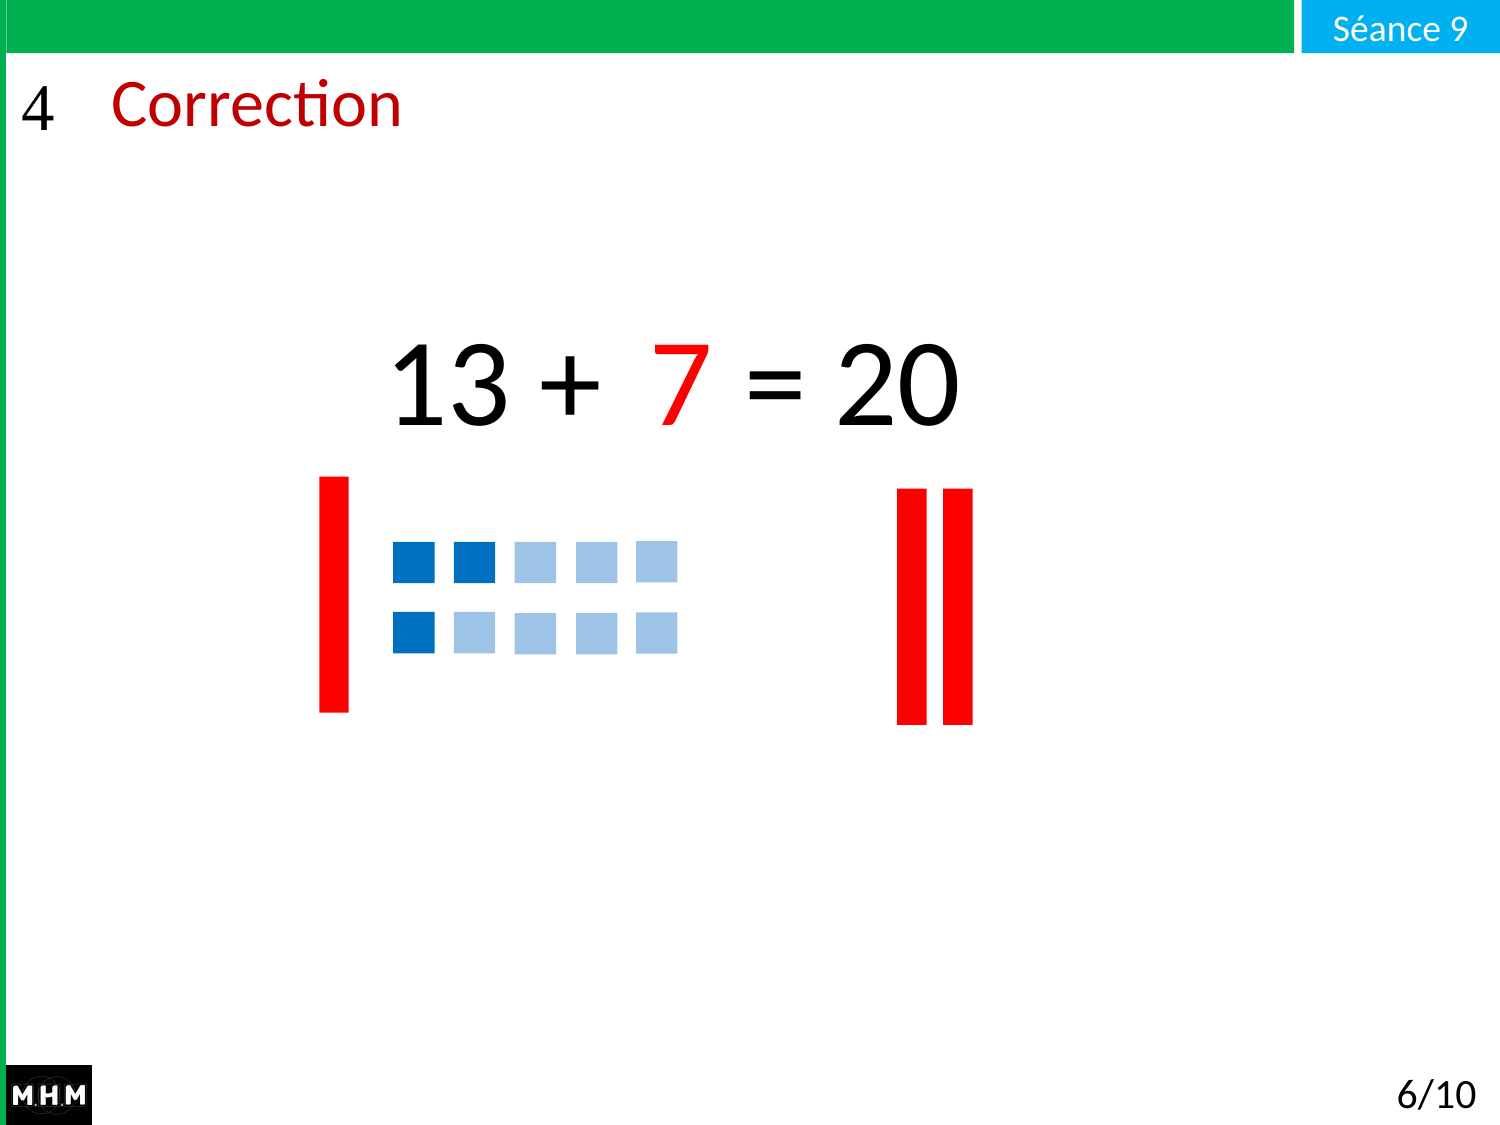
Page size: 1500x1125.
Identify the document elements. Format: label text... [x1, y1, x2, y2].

text_box 7 [623, 292, 739, 458]
text_box [575, 541, 618, 584]
text_box 13 + … = 20 [369, 292, 623, 458]
picture [6, 1065, 92, 1125]
list 6/10 [1373, 1064, 1500, 1125]
text_box [392, 611, 436, 654]
text_box [575, 612, 618, 655]
text_box [453, 611, 496, 654]
text_box [514, 541, 557, 584]
text_box [453, 541, 496, 584]
text_box [392, 541, 436, 584]
text_box [514, 612, 557, 655]
text_box [635, 540, 678, 583]
text_box [896, 488, 928, 726]
text_box [942, 488, 974, 726]
text_box [635, 611, 678, 655]
text_box [318, 476, 350, 714]
title Correction [96, 60, 1391, 150]
text_box 13 + … = 20 [739, 292, 1034, 458]
